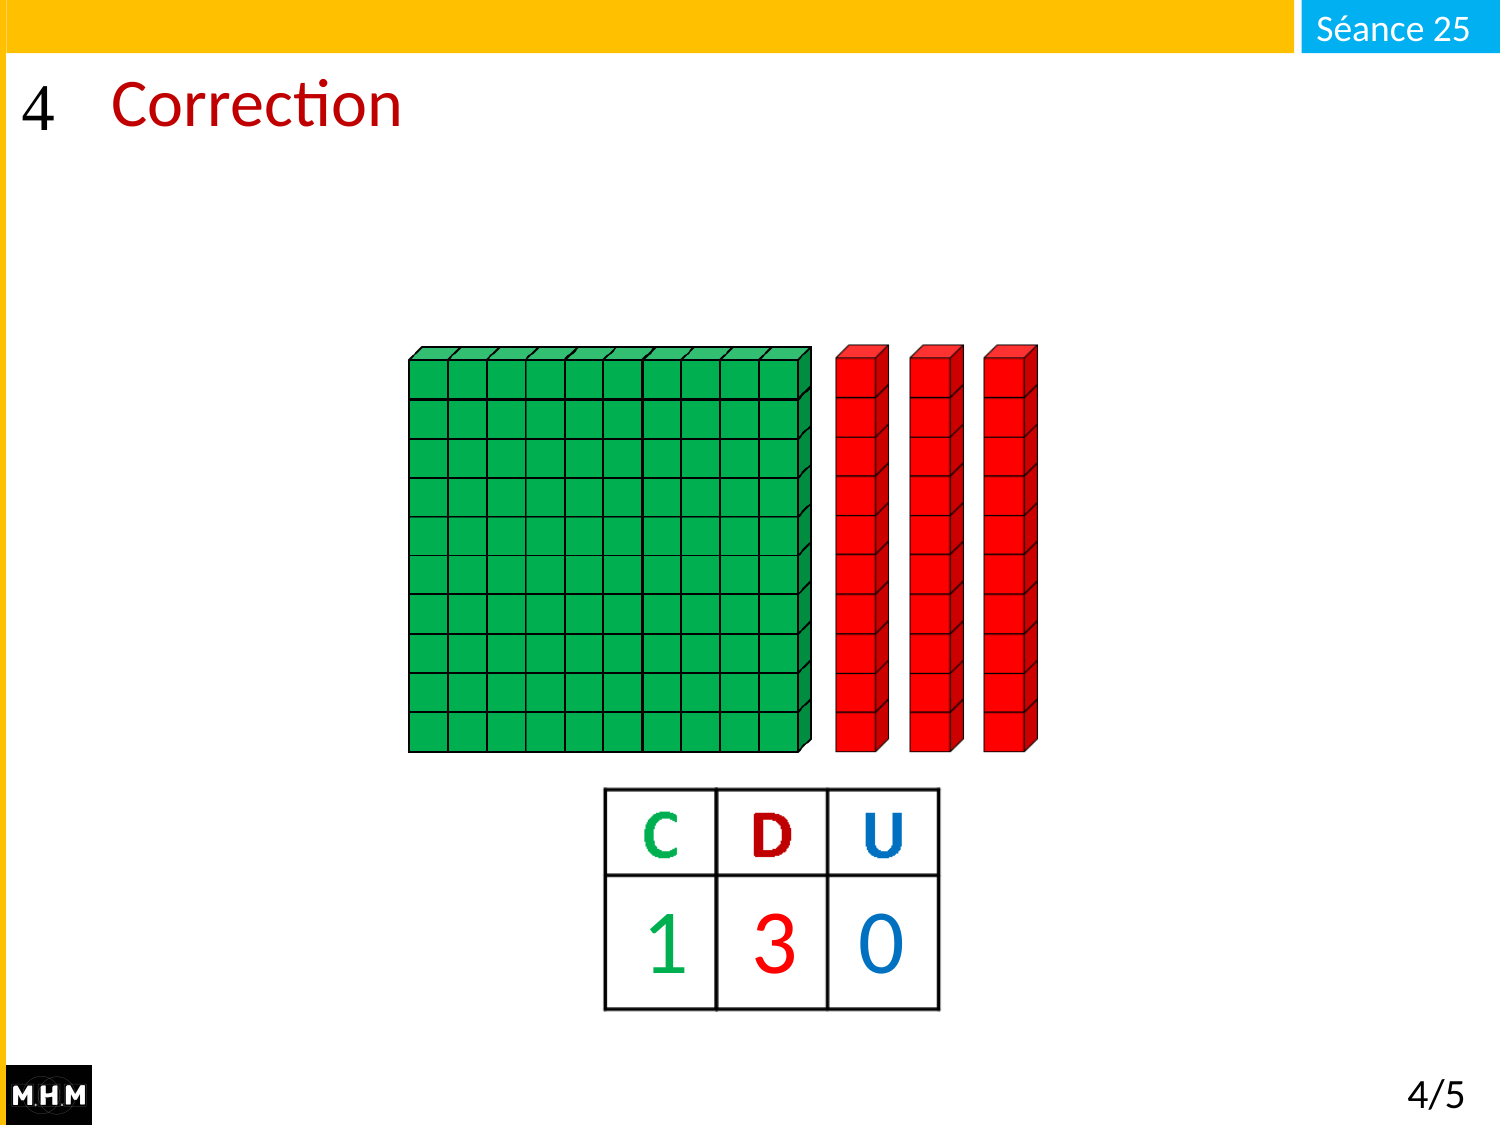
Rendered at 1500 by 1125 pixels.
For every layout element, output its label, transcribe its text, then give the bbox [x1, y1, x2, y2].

picture [6, 1065, 92, 1125]
picture [599, 778, 952, 1020]
list 4/5 [1373, 1064, 1500, 1125]
picture [832, 342, 894, 756]
title Correction [96, 60, 1391, 150]
picture [402, 342, 814, 756]
picture [981, 342, 1043, 756]
picture [907, 342, 969, 756]
